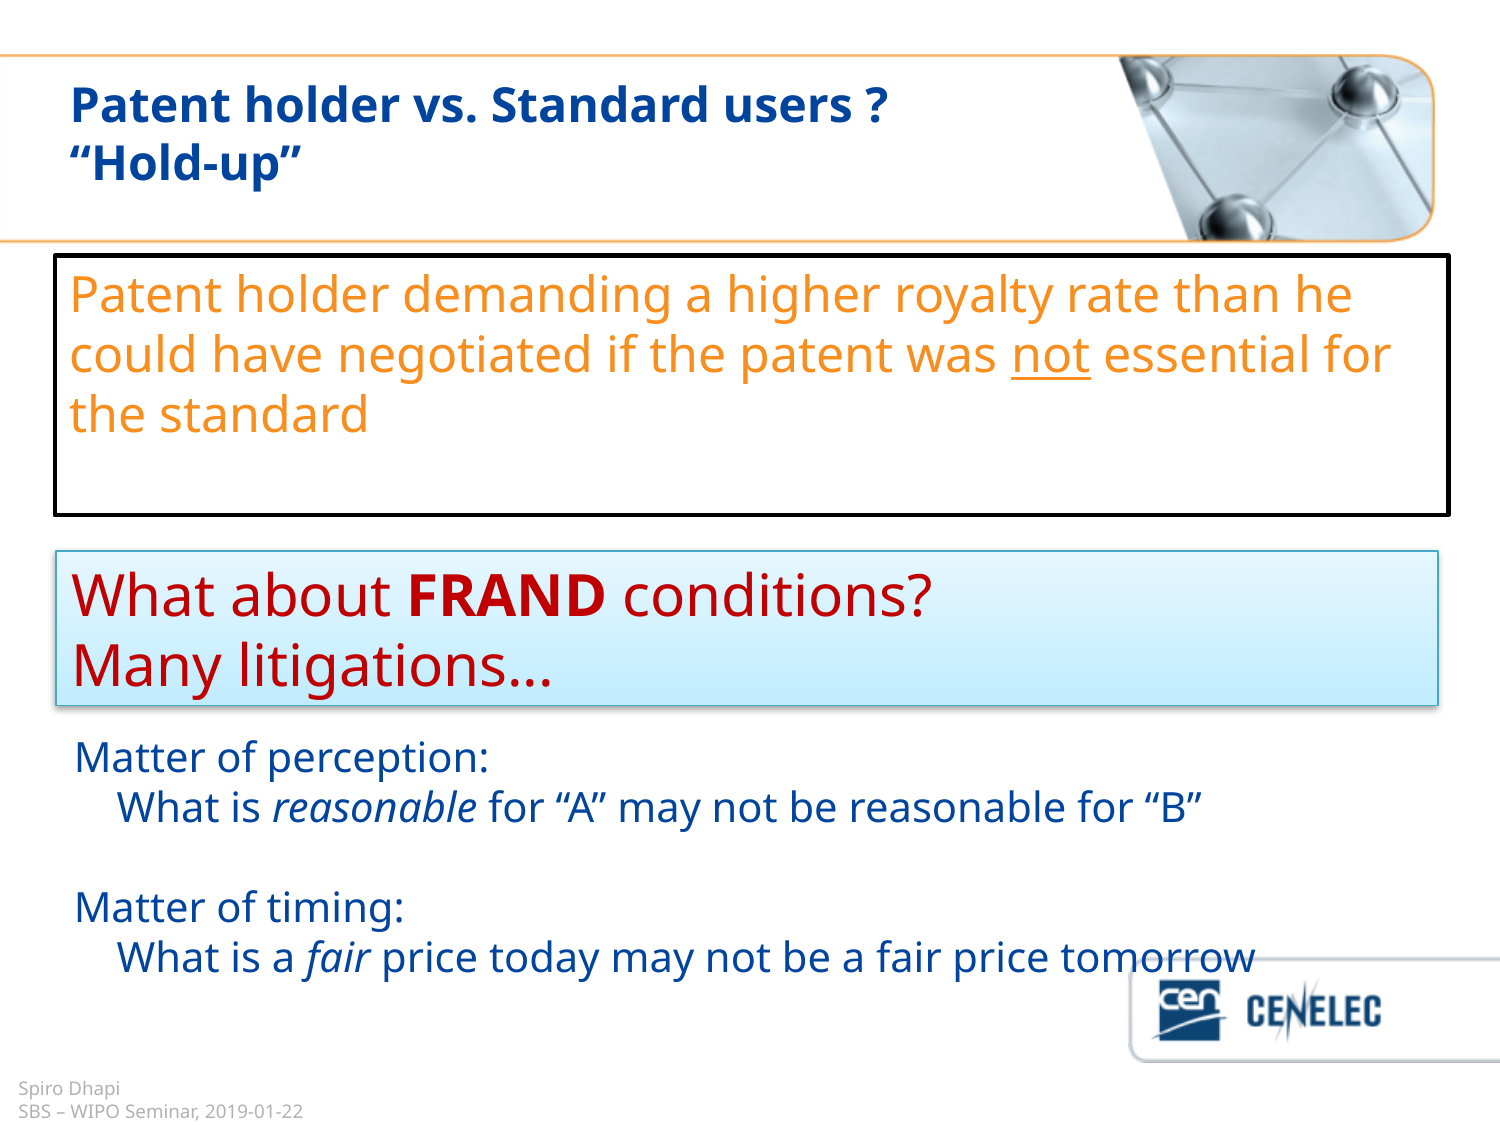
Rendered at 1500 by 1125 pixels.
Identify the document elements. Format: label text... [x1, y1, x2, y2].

picture [0, 54, 1435, 244]
text_box Matter of perception: What is reasonable for “A” may not be reasonable for “B” Matter of timing: What is a fair price today may not be a fair price tomorrow [58, 723, 1394, 989]
picture [1113, 940, 1500, 1074]
text_box What about FRAND conditions? Many litigations... [55, 550, 1439, 706]
footer Spiro Dhapi SBS – WIPO Seminar, 2019-01-22 [3, 1069, 479, 1125]
title Patent holder vs. Standard users ? “Hold-up” [54, 66, 1142, 256]
list Patent holder demanding a higher royalty rate than he could have negotiated if the patent was not essential for the standard [53, 253, 1451, 517]
